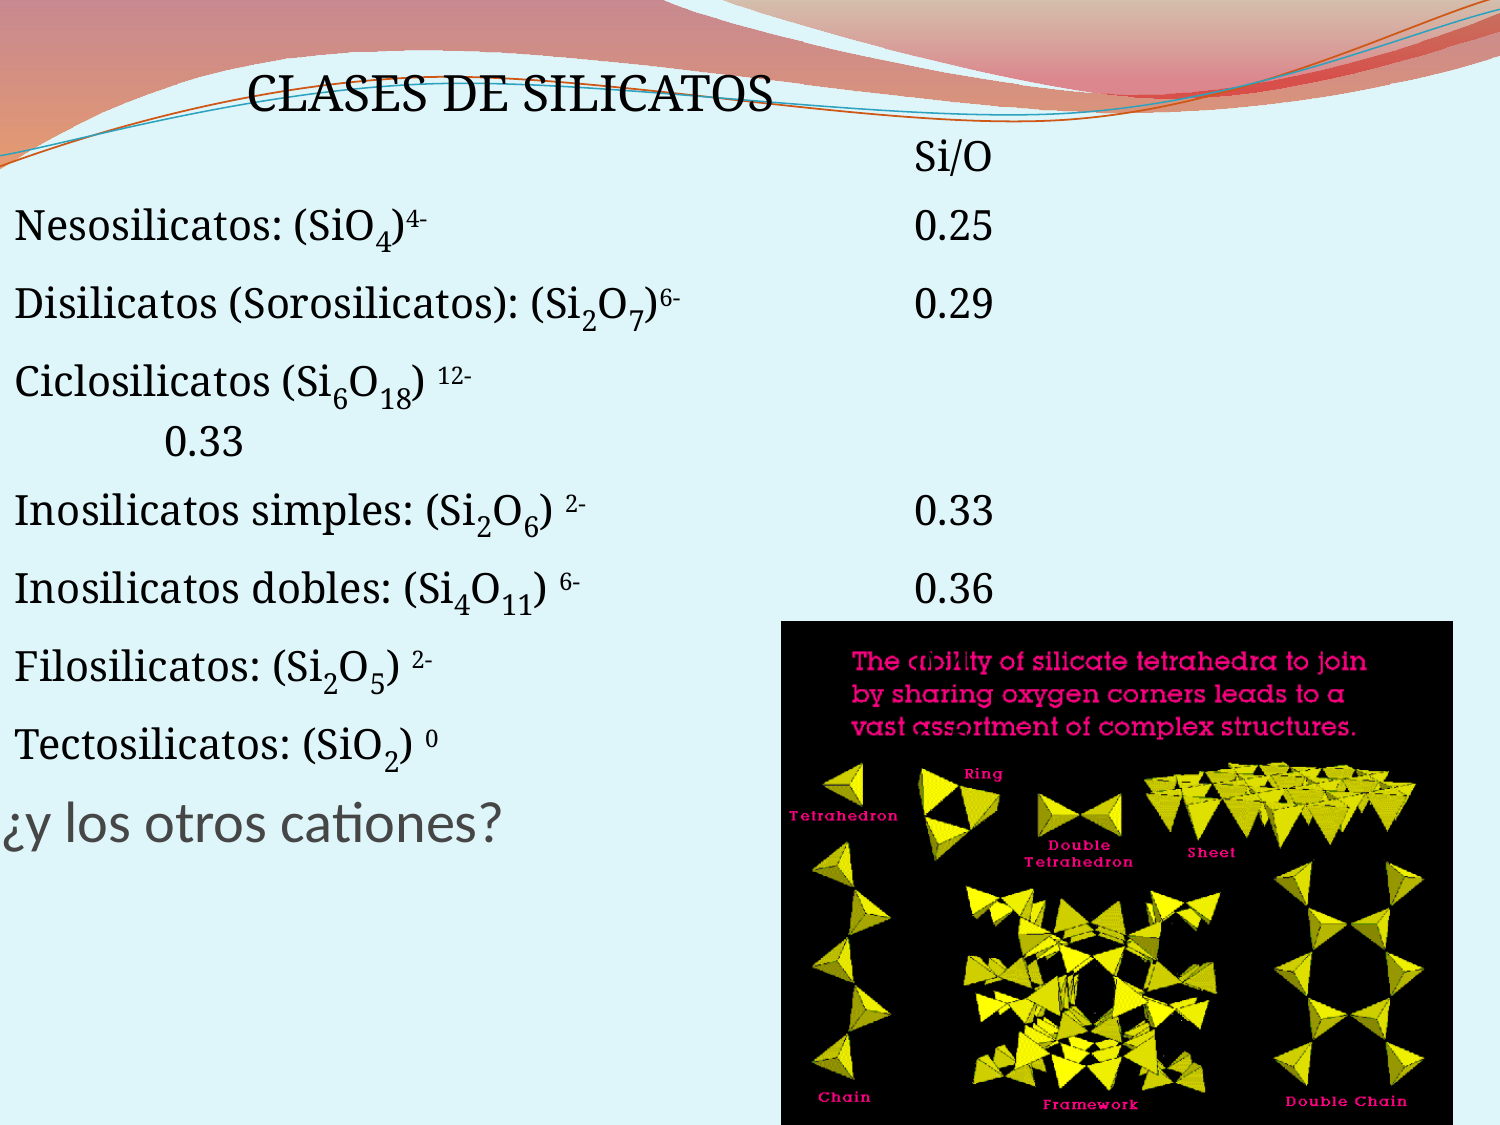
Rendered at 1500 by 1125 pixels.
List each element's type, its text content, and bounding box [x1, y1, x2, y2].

title ¿y los otros cationes? [0, 667, 774, 855]
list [781, 621, 1454, 1125]
subtitle CLASES DE SILICATOS Si/O Nesosilicatos: (SiO4)4- 0.25 Disilicatos (Sorosilicatos): (Si2O7)6- 0.29 Ciclosilicatos (Si6O18) 12- 0.33 Inosilicatos simples: (Si2O6) 2- 0.33 Inosilicatos dobles: (Si4O11) 6- 0.36 Filosilicatos: (Si2O5) 2- 0.4 Tectosilicatos: (SiO2) 0 0.5 [0, 54, 1022, 646]
